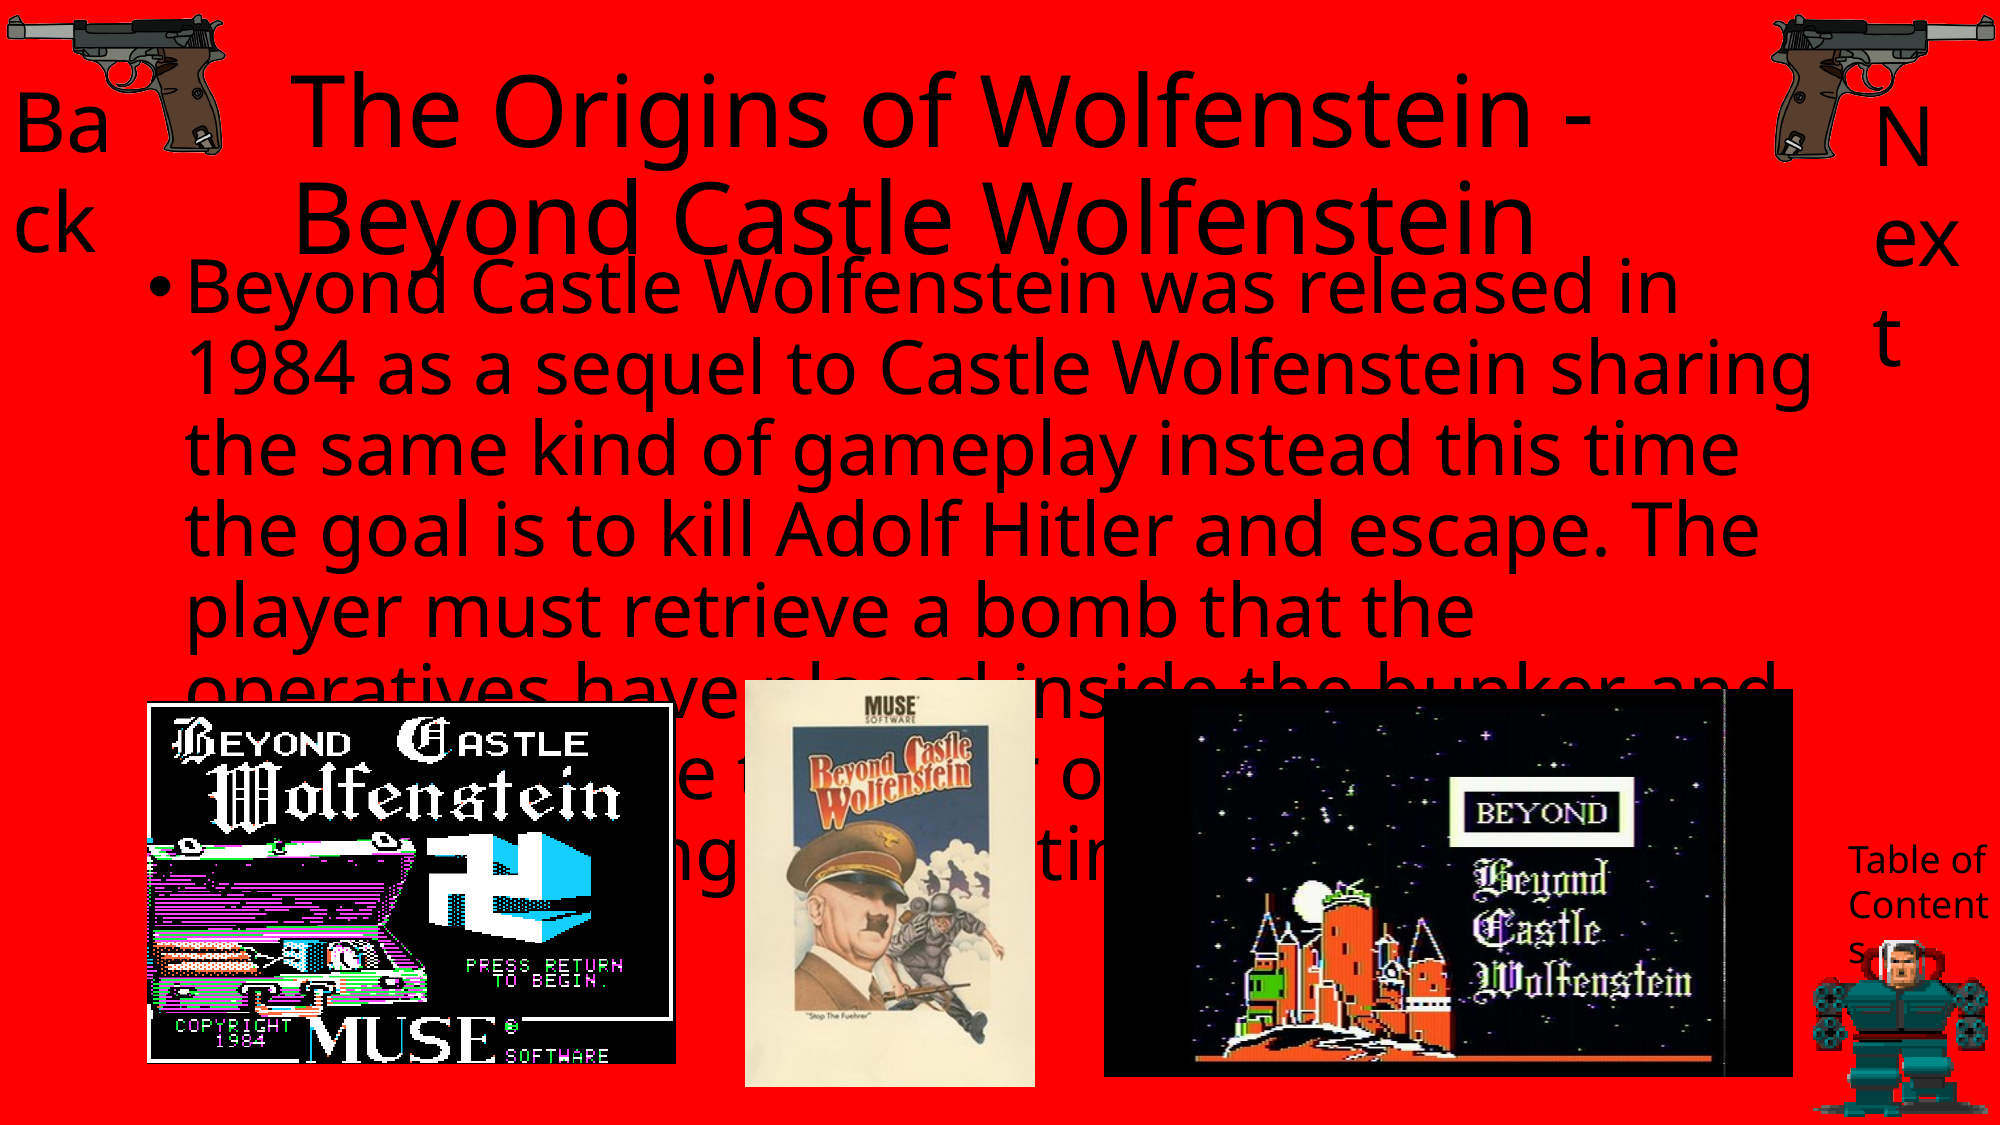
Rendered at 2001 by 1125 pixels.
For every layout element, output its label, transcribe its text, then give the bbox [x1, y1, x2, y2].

text_box Back [0, 61, 163, 277]
title The Origins of Wolfenstein - Beyond Castle Wolfenstein [275, 59, 1725, 241]
picture [147, 701, 676, 1064]
picture [1, 12, 231, 159]
picture [1104, 689, 1793, 1077]
list Beyond Castle Wolfenstein was released in 1984 as a sequel to Castle Wolfenstein sharing the same kind of gameplay instead this time the goal is to kill Adolf Hitler and escape. The player must retrieve a bomb that the operatives have placed inside the bunker and place it outside the door of the room where Hitler is holding his meeting. [132, 241, 1858, 956]
text_box Next [1857, 166, 1989, 391]
text_box Table of Contents [1833, 828, 2000, 1069]
picture [1765, 12, 2000, 166]
picture [745, 680, 1035, 1087]
picture [1807, 937, 1990, 1119]
